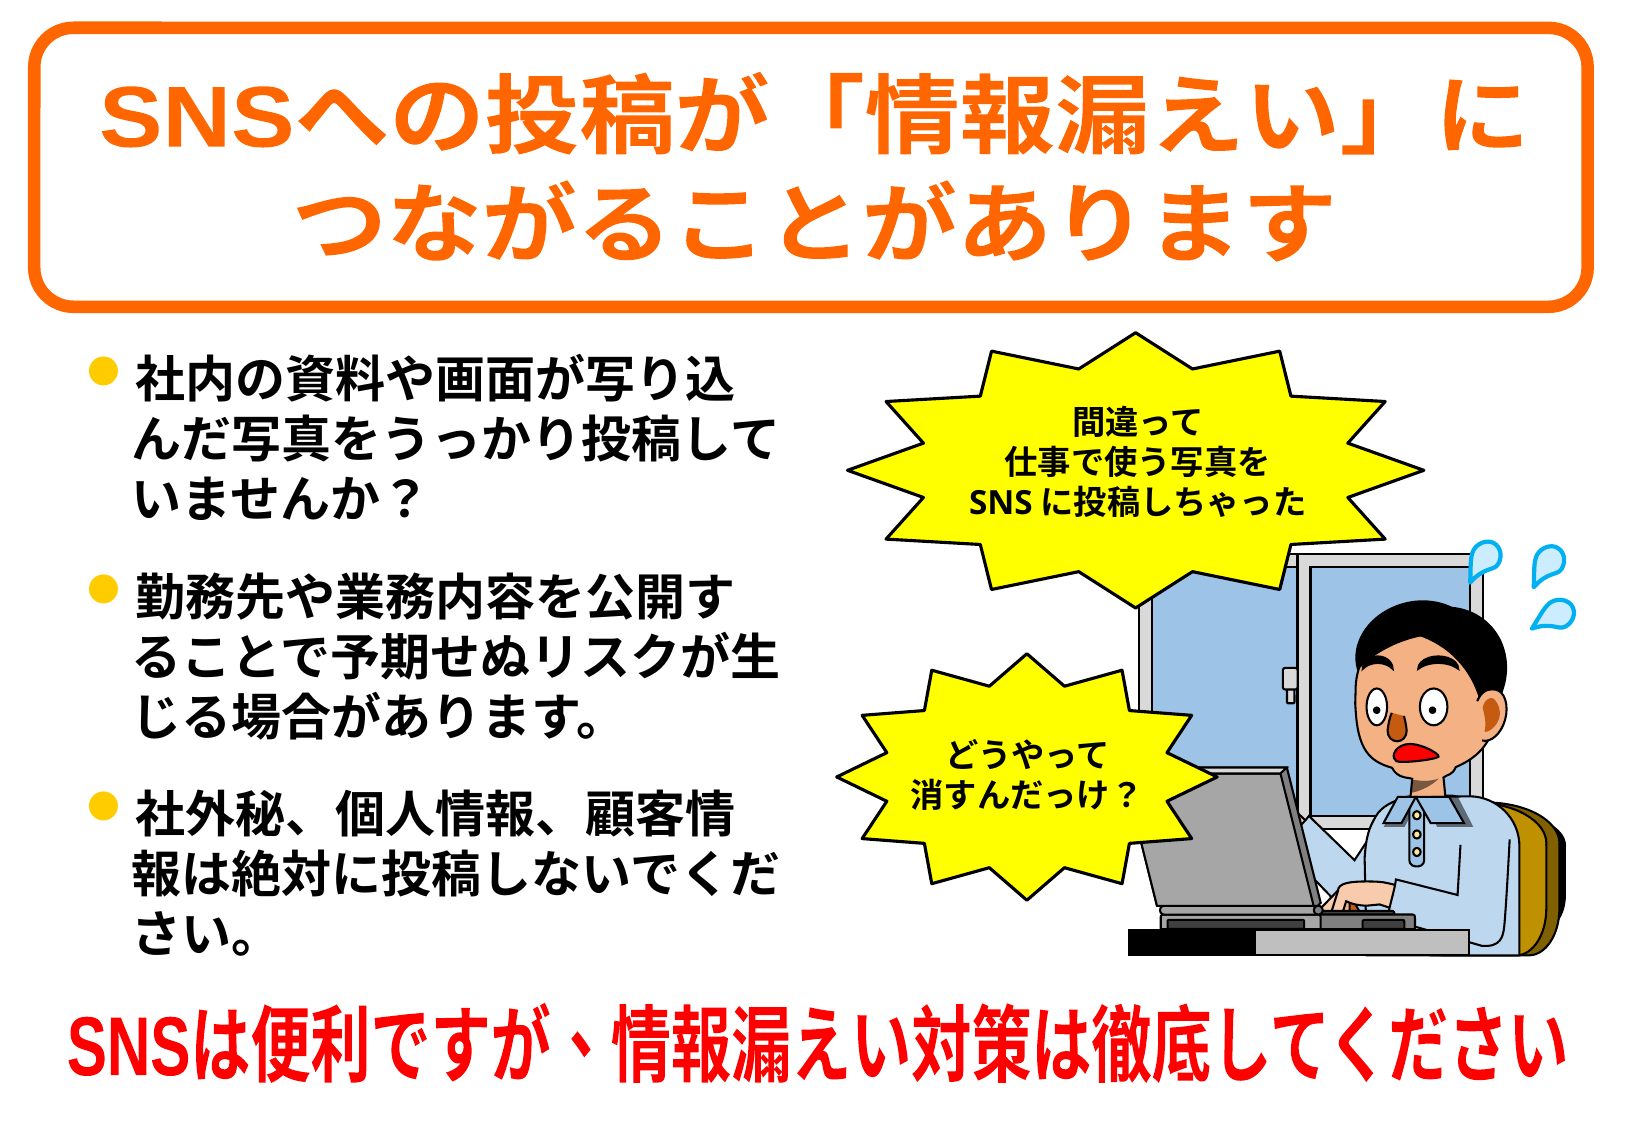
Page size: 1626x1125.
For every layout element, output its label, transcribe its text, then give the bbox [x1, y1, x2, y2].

text_box 間違って 仕事で使う写真を SNSに投稿しちゃった [945, 393, 1330, 529]
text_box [1123, 553, 1566, 956]
text_box 社内の資料や画面が写り込んだ写真をうっかり投稿していませんか？ 勤務先や業務内容を公開することで予期せぬリスクが生じる場合があります。 社外秘、個人情報、顧客情報は絶対に投稿しないでください。 [70, 340, 799, 971]
text_box [1536, 544, 1565, 552]
text_box [860, 652, 1118, 727]
text_box [1571, 601, 1577, 625]
text_box [32, 25, 1590, 309]
text_box どうやって 消すんだっけ？ [835, 727, 1118, 822]
text_box [845, 396, 1426, 600]
text_box [978, 330, 1293, 393]
text_box [1470, 539, 1503, 552]
text_box [860, 822, 1118, 902]
